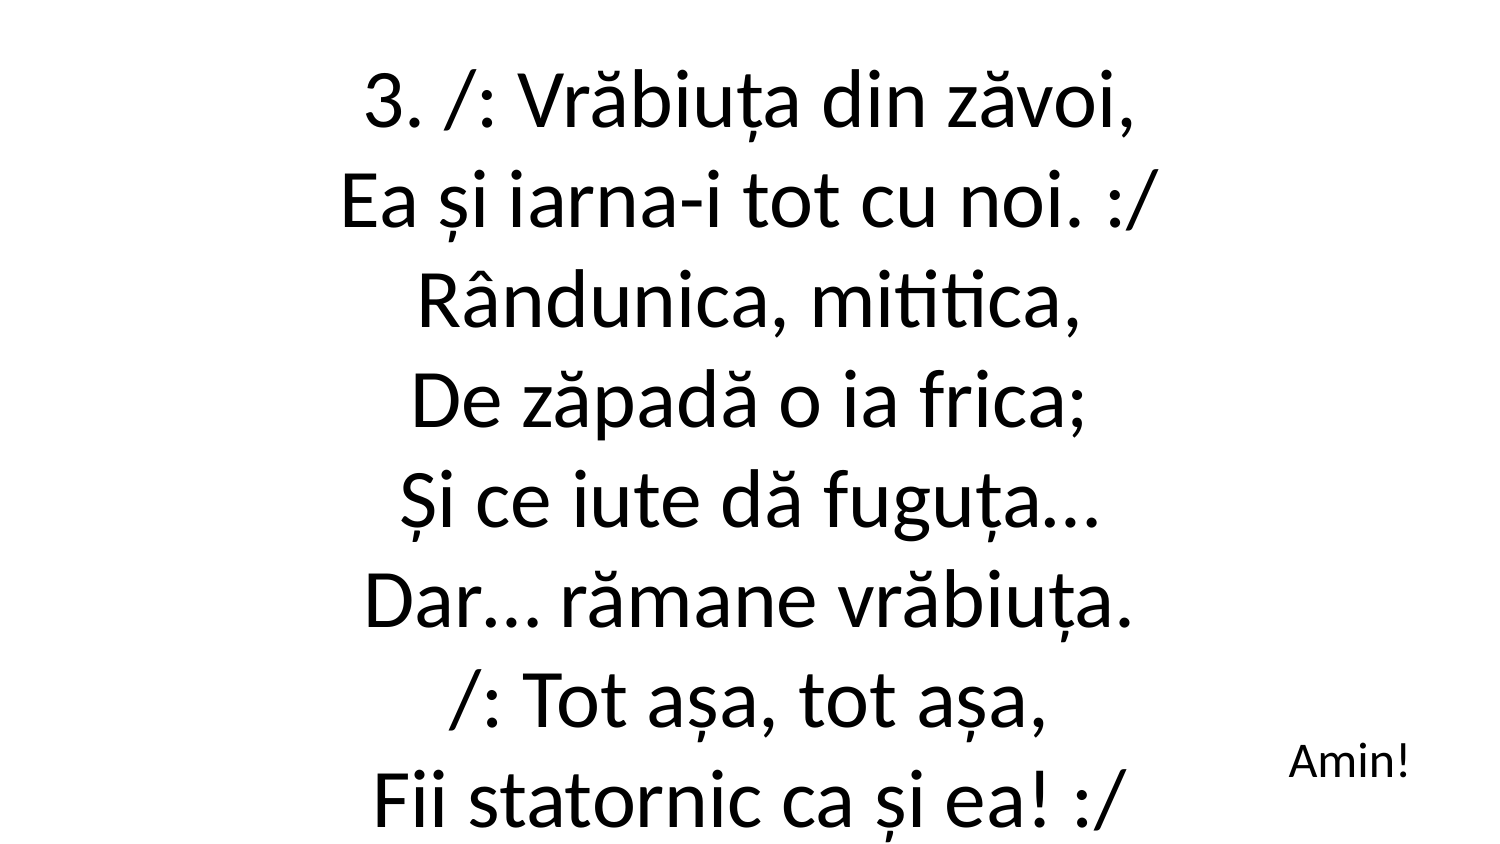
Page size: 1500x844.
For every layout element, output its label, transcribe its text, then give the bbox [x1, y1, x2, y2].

text_box Amin! [1273, 674, 1427, 795]
text_box 3. /: Vrăbiuța din zăvoi, Ea și iarna-i tot cu noi. :/ Rândunica, mititica, De zăpadă o ia frica; Și ce iute dă fuguța… Dar… rămane vrăbiuța. /: Tot așa, tot așa, Fii statornic ca și ea! :/ [325, 0, 1175, 844]
